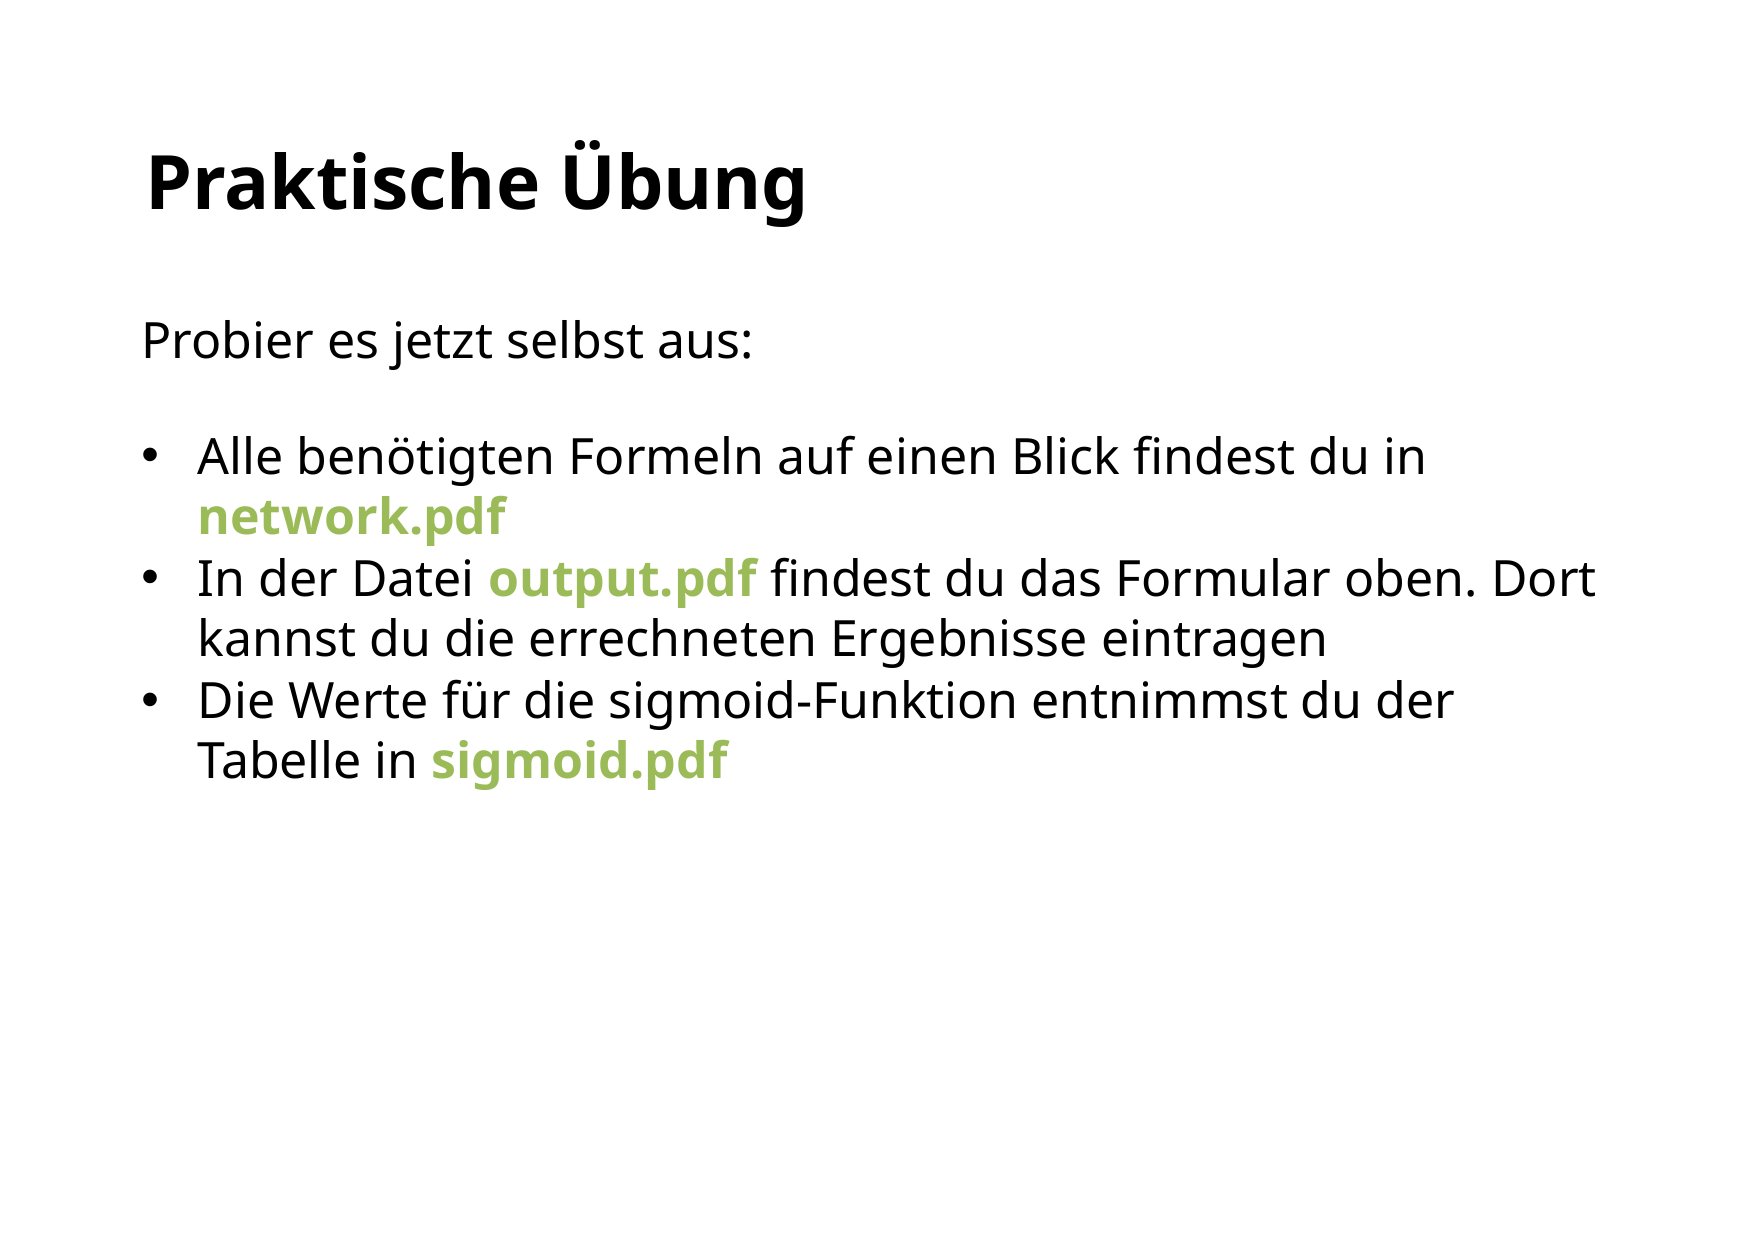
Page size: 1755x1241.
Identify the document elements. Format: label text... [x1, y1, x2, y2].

text_box Probier es jetzt selbst aus: Alle benötigten Formeln auf einen Blick findest du in network.pdf In der Datei output.pdf findest du das Formular oben. Dort kannst du die errechneten Ergebnisse eintragen Die Werte für die sigmoid-Funktion entnimmst du der Tabelle in sigmoid.pdf [139, 306, 1755, 789]
text_box Praktische Übung [143, 132, 992, 225]
